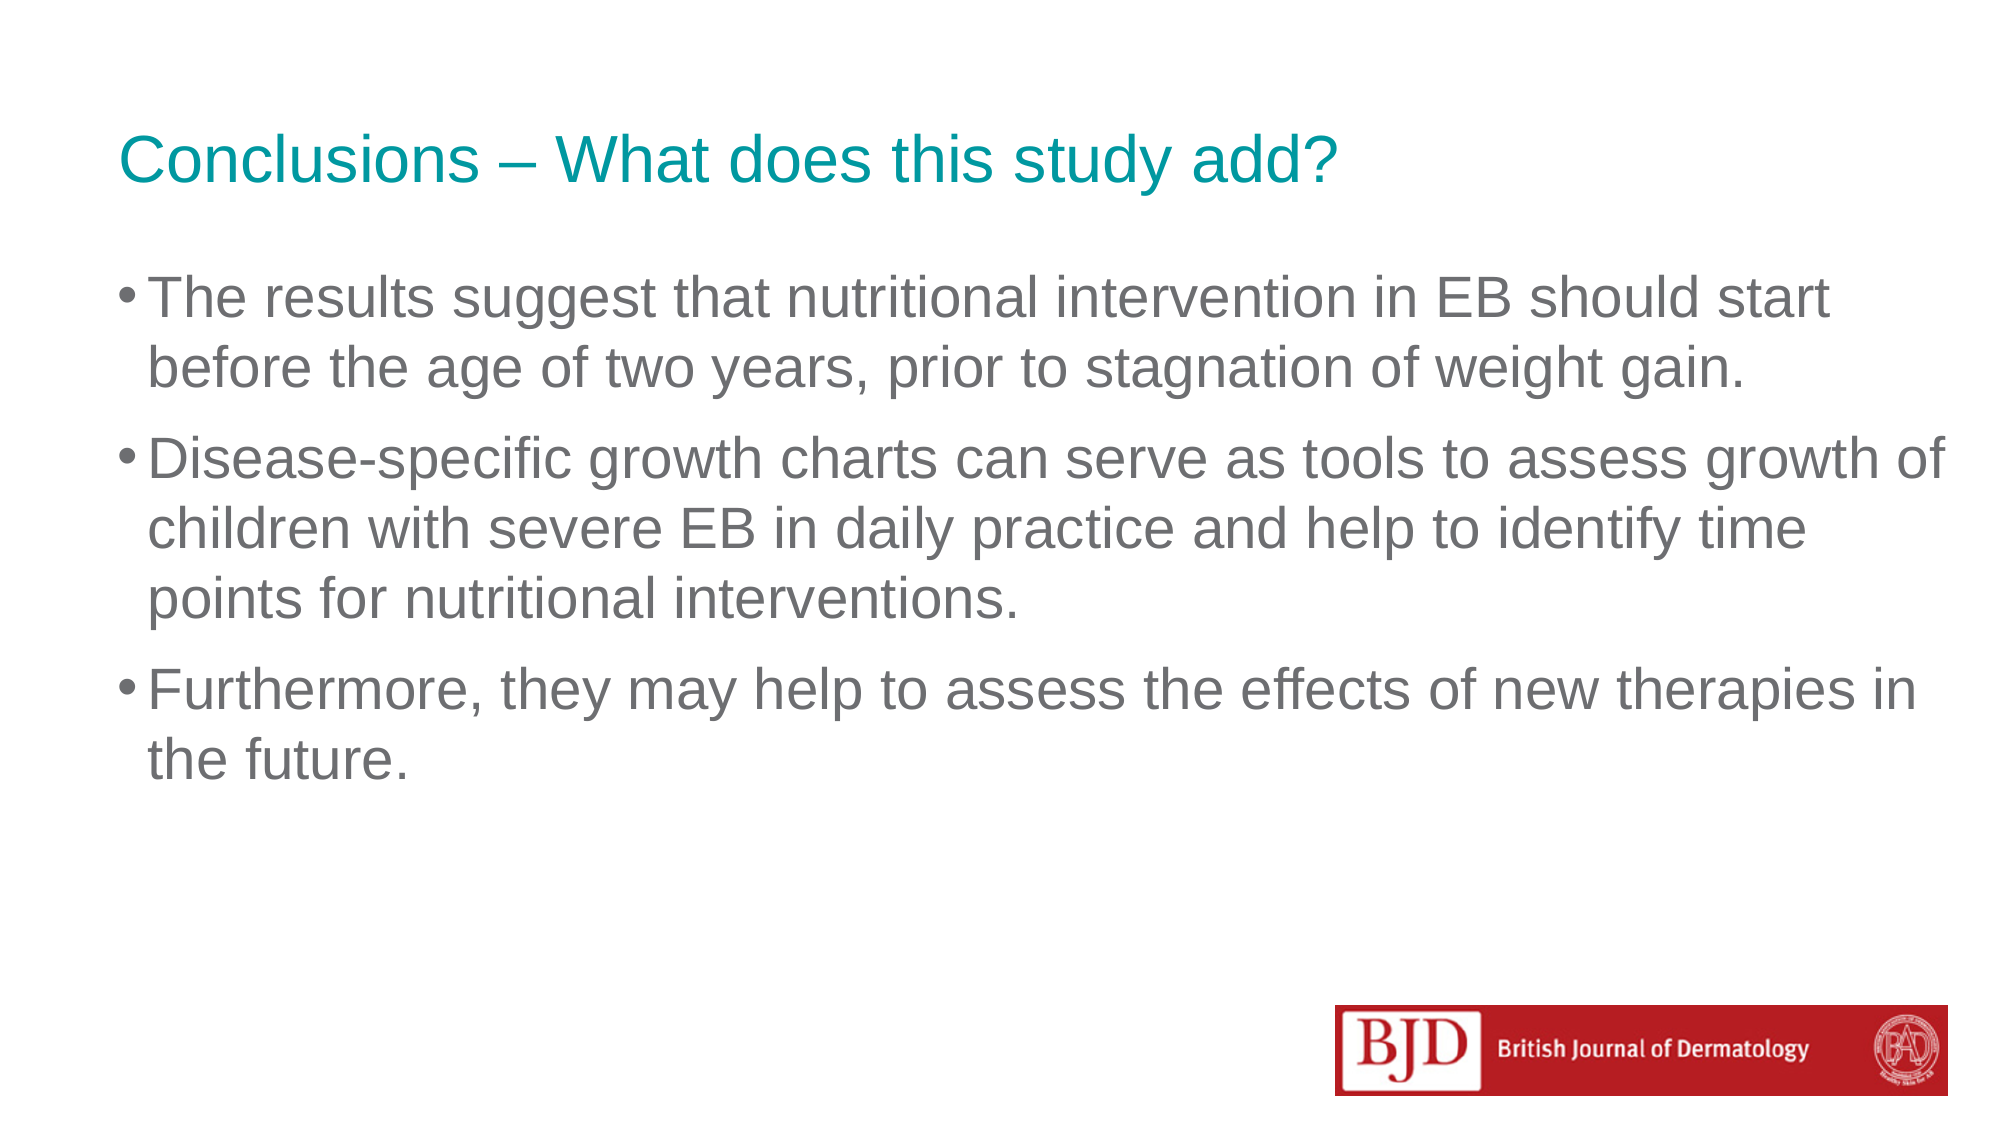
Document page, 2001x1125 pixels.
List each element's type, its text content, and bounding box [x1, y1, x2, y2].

title Conclusions – What does this study add? [118, 113, 1885, 197]
text_box The results suggest that nutritional intervention in EB should start before the age of two years, prior to stagnation of weight gain. Disease-specific growth charts can serve as tools to assess growth of children with severe EB in daily practice and help to identify time points for nutritional interventions. Furthermore, they may help to assess the effects of new therapies in the future. [117, 259, 1963, 867]
picture [1335, 1005, 1948, 1096]
